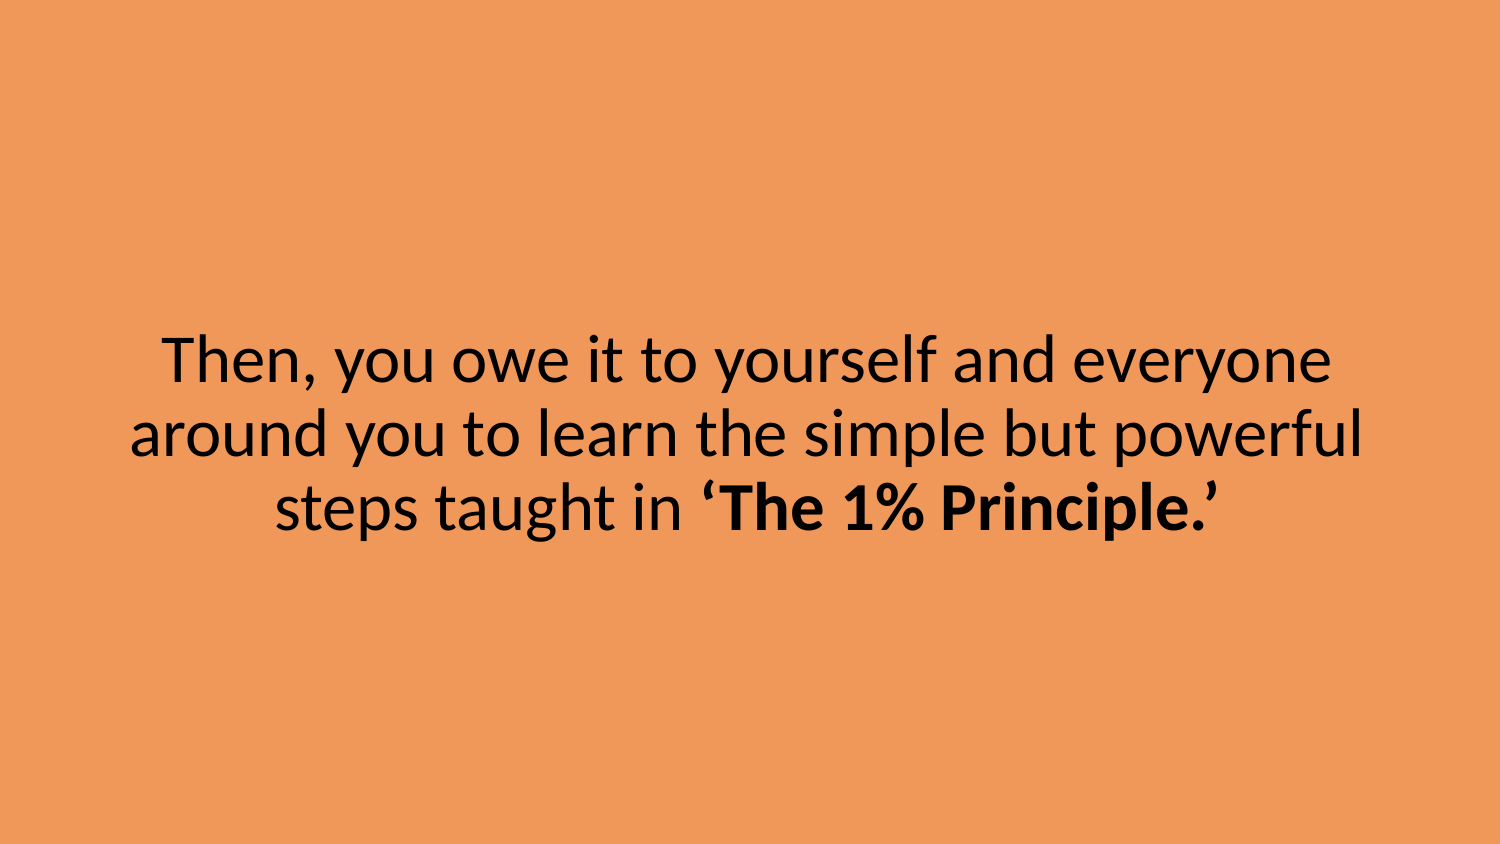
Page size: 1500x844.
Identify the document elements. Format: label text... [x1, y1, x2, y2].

list Then, you owe it to yourself and everyone around you to learn the simple but powerful steps taught in ‘The 1% Principle.’ [96, 315, 1400, 457]
